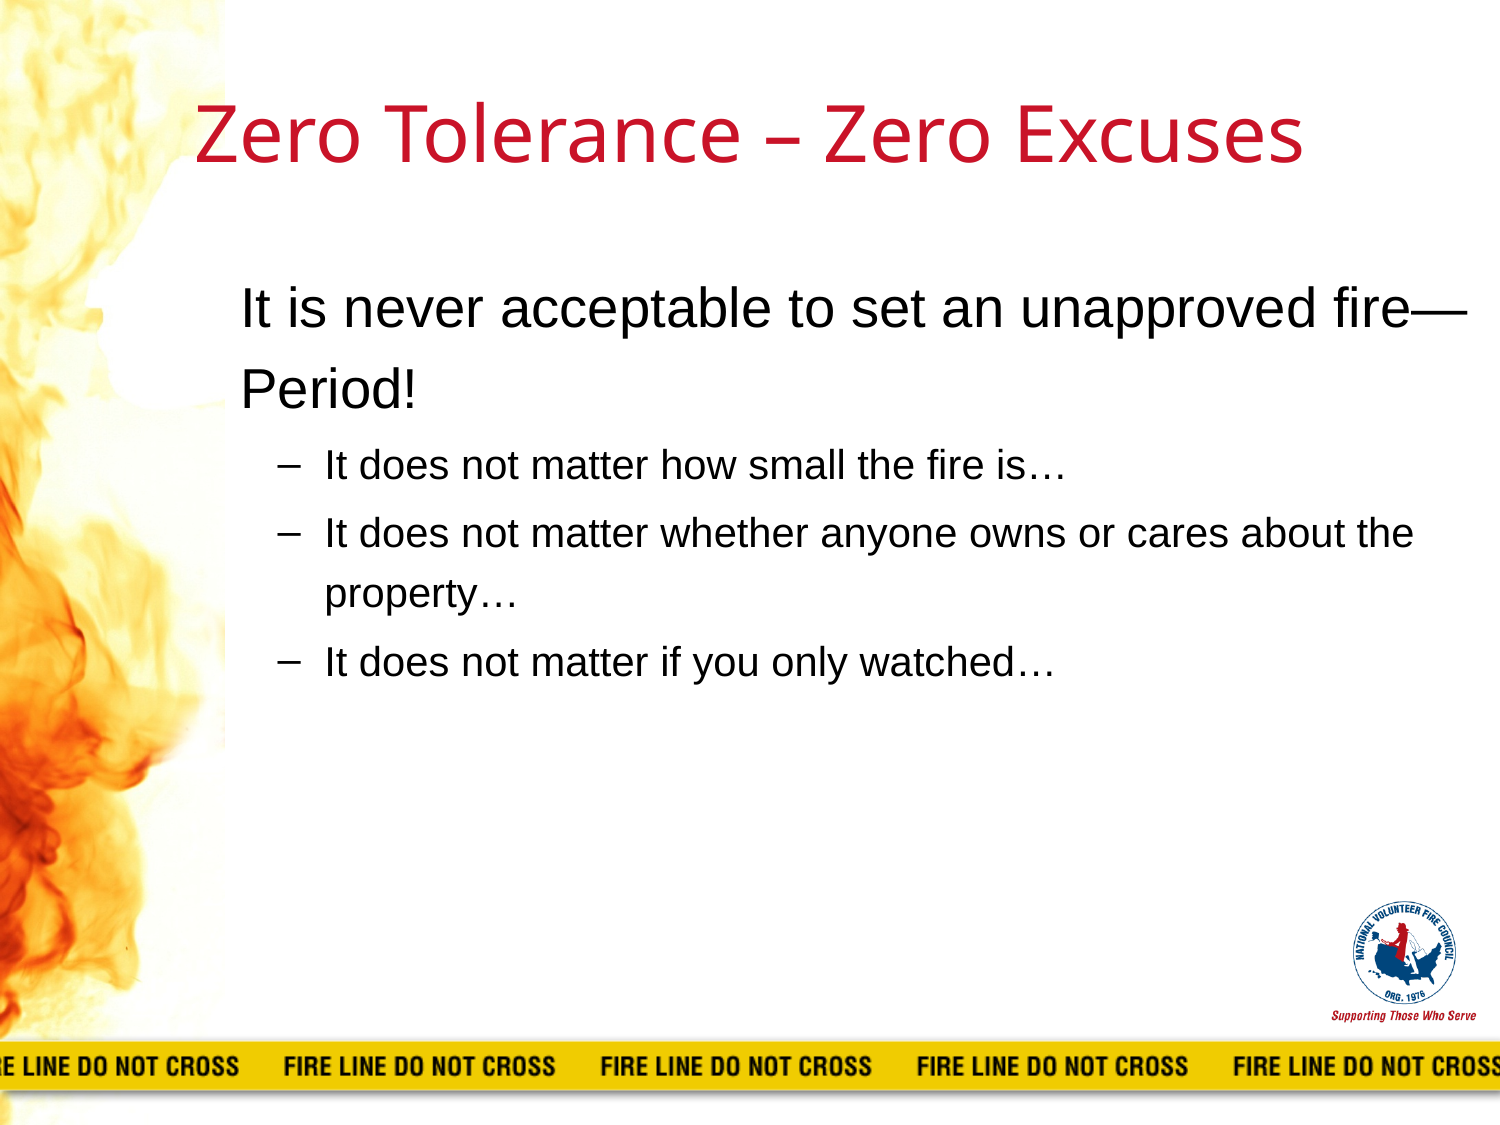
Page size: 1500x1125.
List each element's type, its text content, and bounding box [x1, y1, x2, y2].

title Zero Tolerance – Zero Excuses [229, 37, 1488, 225]
picture [0, 0, 1500, 1125]
list It is never acceptable to set an unapproved fire—Period! It does not matter how small the fire is… It does not matter whether anyone owns or cares about the property… It does not matter if you only watched… [229, 249, 1500, 961]
